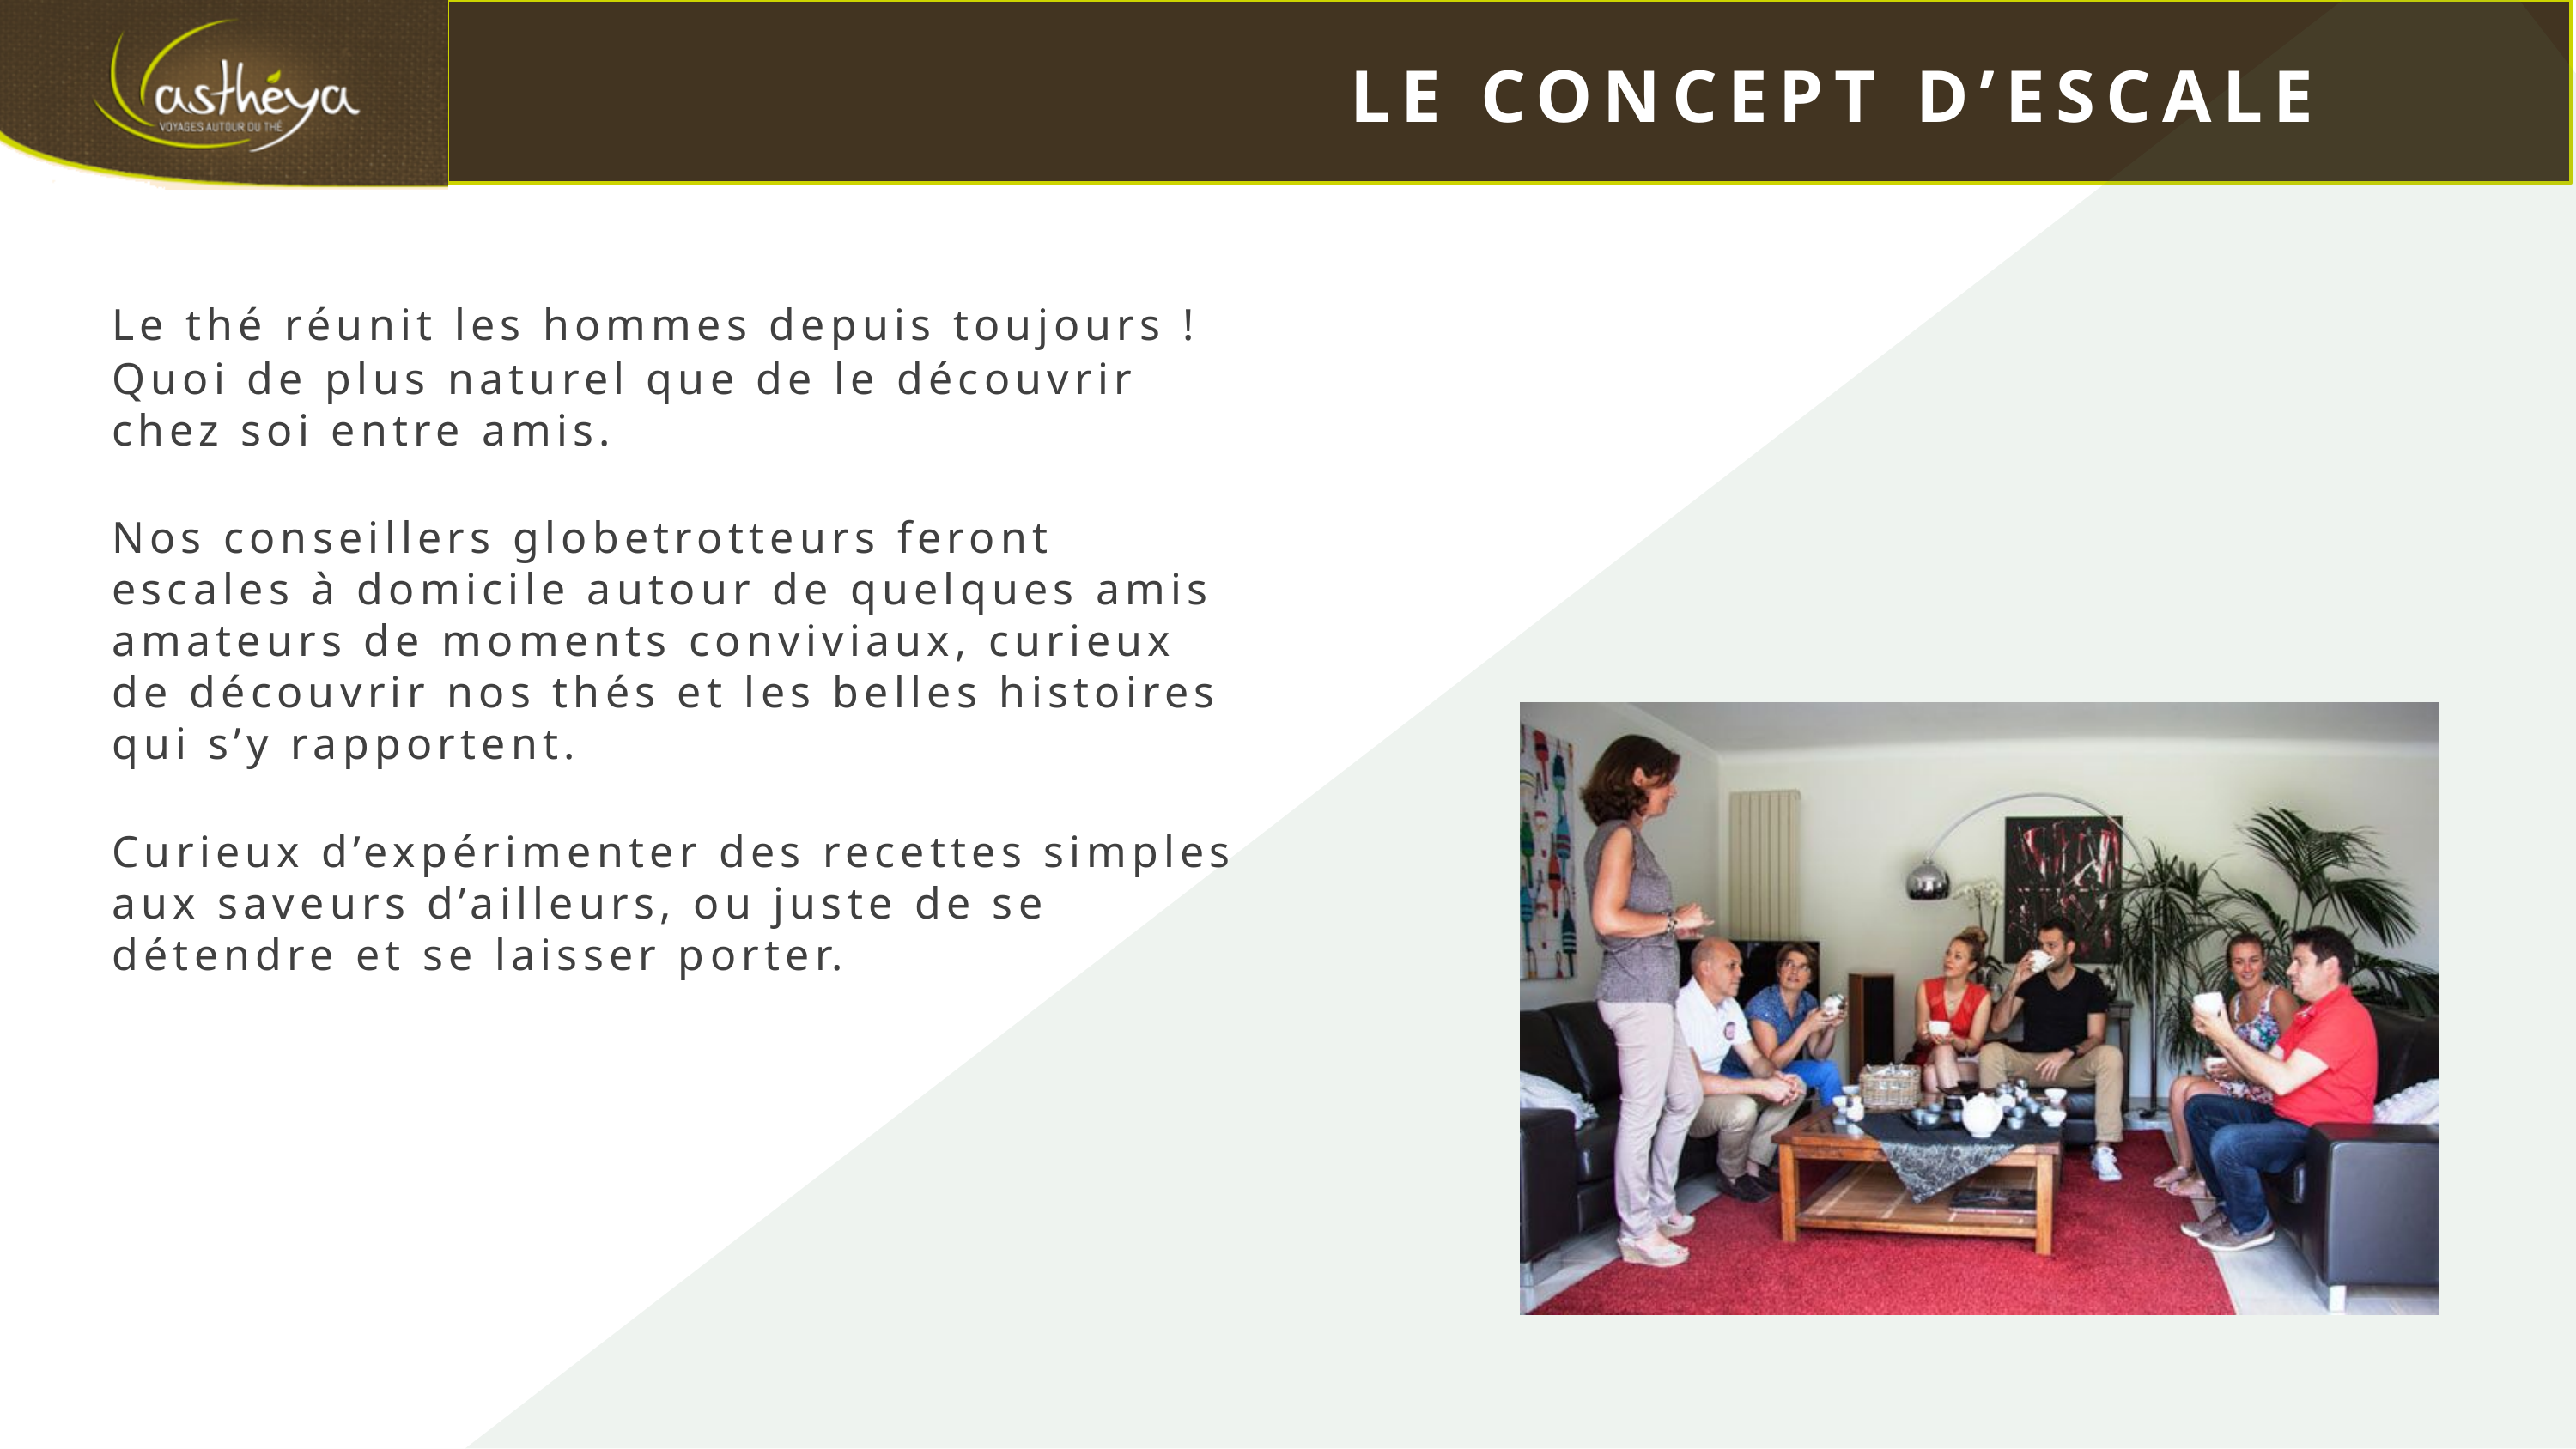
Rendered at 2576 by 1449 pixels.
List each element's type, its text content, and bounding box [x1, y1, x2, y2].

text_box Le thé réunit les hommes depuis toujours ! Quoi de plus naturel que de le découvrir chez soi entre amis. Nos conseillers globetrotteurs feront escales à domicile autour de quelques amis amateurs de moments conviviaux, curieux de découvrir nos thés et les belles histoires qui s’y rapportent. Curieux d’expérimenter des recettes simples aux saveurs d’ailleurs, ou juste de se détendre et se laisser porter. [107, 294, 1243, 979]
picture [1520, 702, 2439, 1315]
picture [0, 0, 448, 190]
text_box [465, 0, 2576, 1449]
text_box LE CONCEPT D’ESCALE [1348, 48, 2394, 136]
